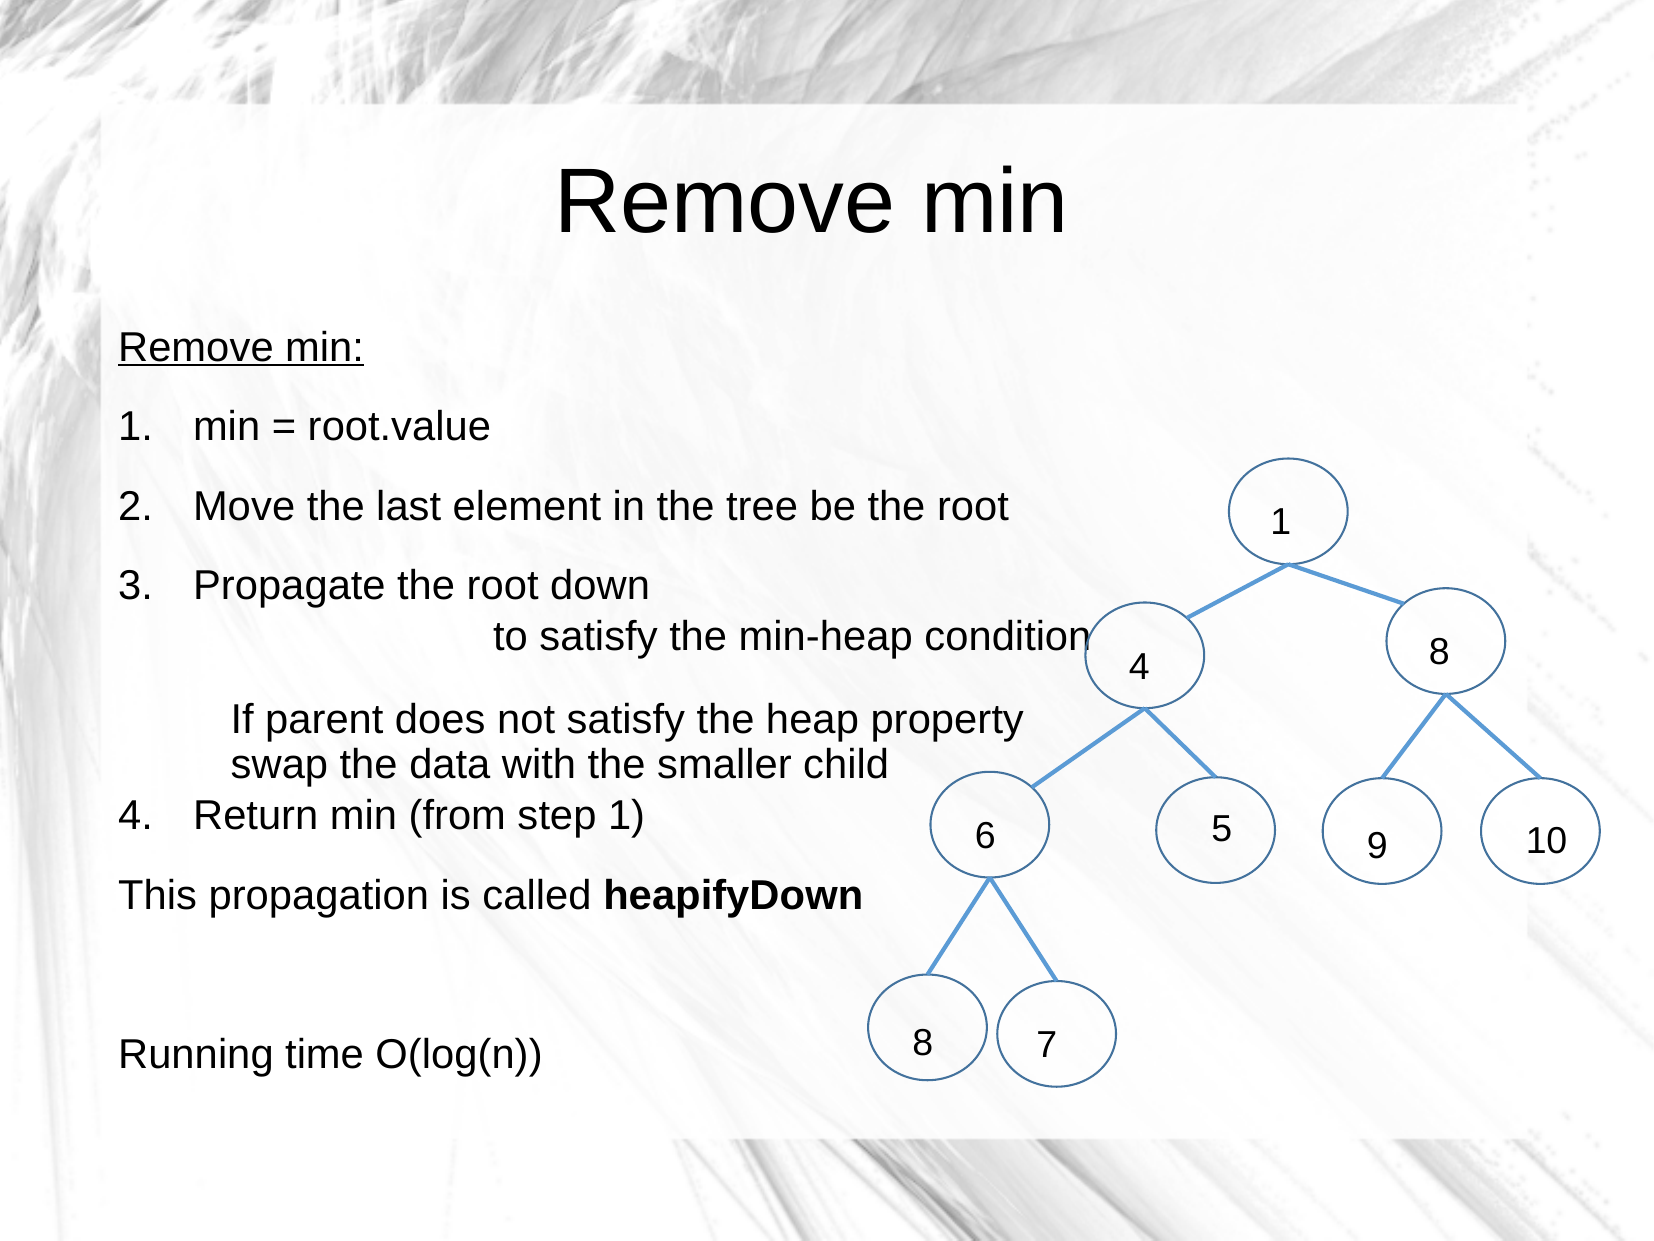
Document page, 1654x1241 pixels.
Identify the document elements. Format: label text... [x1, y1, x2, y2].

text_box 8 [897, 1010, 957, 1070]
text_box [989, 877, 1057, 981]
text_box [1031, 708, 1145, 788]
title Remove min [118, 112, 1506, 281]
text_box [867, 973, 988, 1082]
picture [0, 0, 1654, 1241]
text_box [1227, 457, 1349, 564]
text_box 8 [1413, 619, 1474, 680]
text_box 10 [1510, 808, 1606, 868]
text_box [1480, 777, 1596, 885]
text_box [1084, 601, 1206, 708]
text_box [1446, 693, 1541, 779]
text_box 1 [1255, 489, 1315, 550]
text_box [1186, 564, 1289, 619]
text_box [1289, 564, 1404, 604]
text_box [927, 877, 990, 975]
text_box 9 [1352, 813, 1412, 874]
text_box 7 [1021, 1012, 1105, 1073]
text_box 5 [1196, 796, 1256, 856]
text_box [1385, 587, 1507, 693]
list Remove min: min = root.value Move the last element in the tree be the root Propagate the root down to satisfy the min-heap condition If parent does not satisfy the heap property swap the data with the smaller child Return min (from step 1) This propagation is called heapifyDown Running time O(log(n)) [118, 319, 1571, 1102]
text_box [1321, 777, 1443, 885]
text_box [1144, 708, 1216, 778]
text_box [996, 980, 1118, 1088]
text_box [1155, 776, 1277, 884]
text_box 4 [1114, 634, 1174, 695]
text_box [929, 770, 1051, 877]
text_box 6 [960, 803, 1020, 864]
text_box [1381, 693, 1446, 779]
